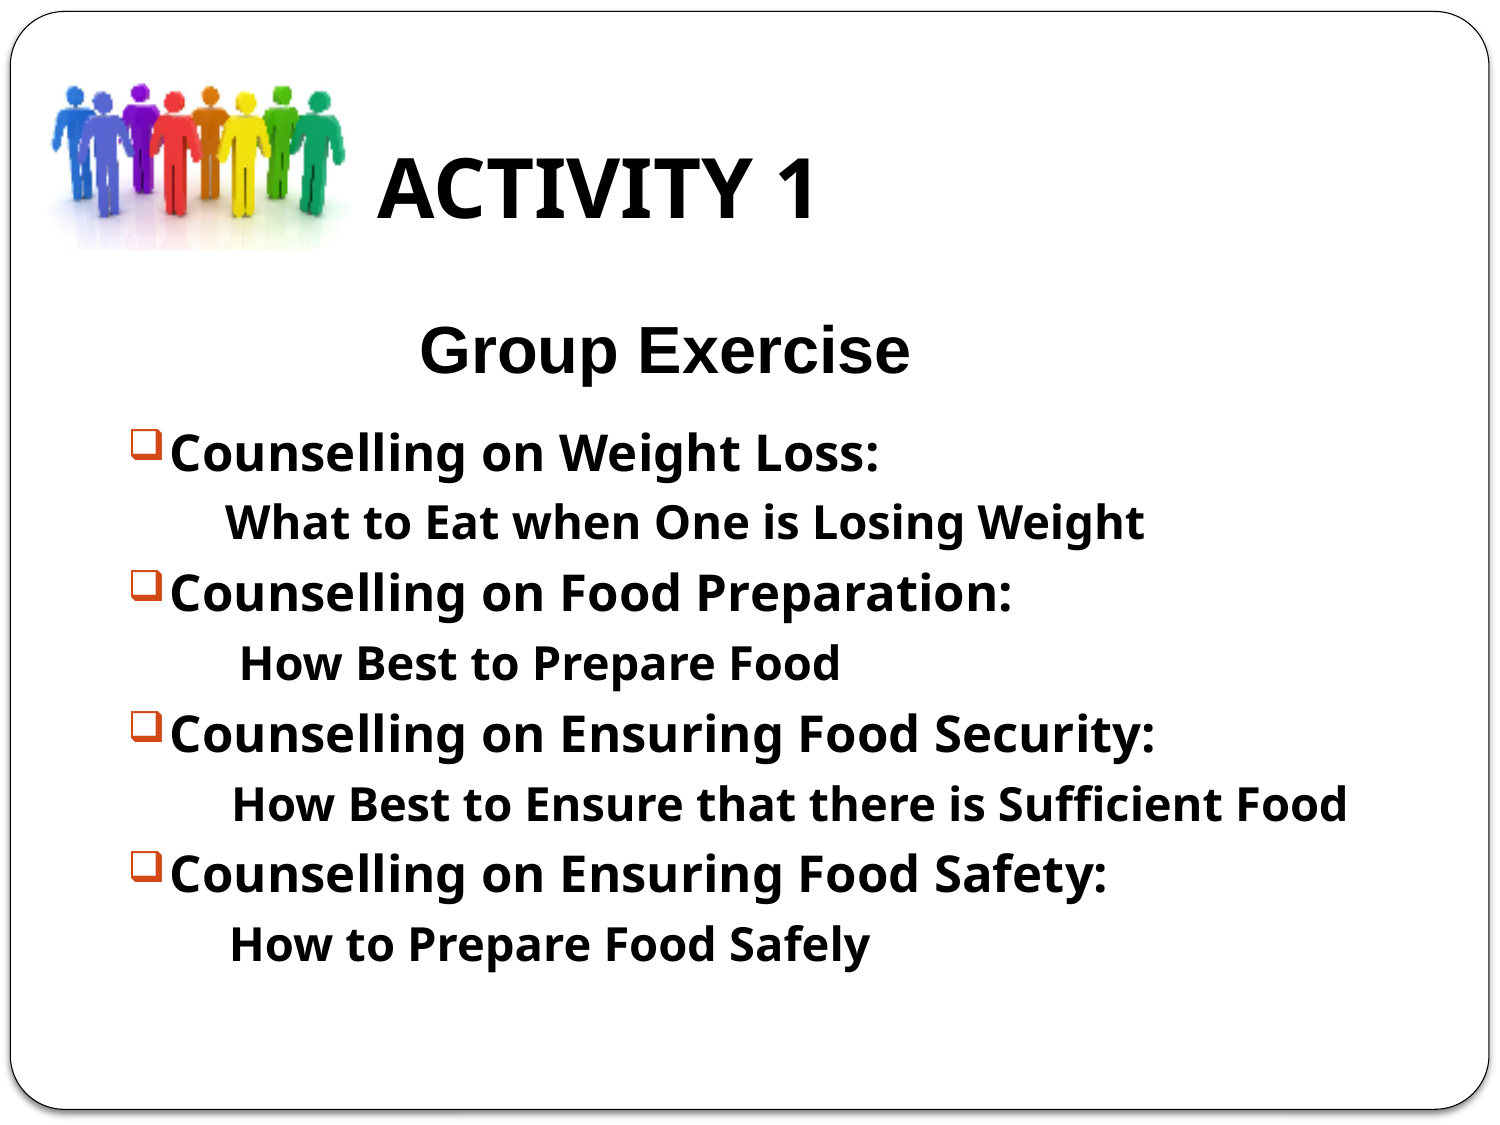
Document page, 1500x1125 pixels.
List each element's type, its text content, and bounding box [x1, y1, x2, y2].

list Counselling on Weight Loss: What to Eat when One is Losing Weight Counselling on Food Preparation: How Best to Prepare Food Counselling on Ensuring Food Security: How Best to Ensure that there is Sufficient Food Counselling on Ensuring Food Safety: How to Prepare Food Safely [112, 412, 1426, 988]
picture [37, 74, 360, 251]
text_box Group Exercise [324, 299, 1025, 395]
title ACTIVITY 1 [362, 44, 1426, 251]
